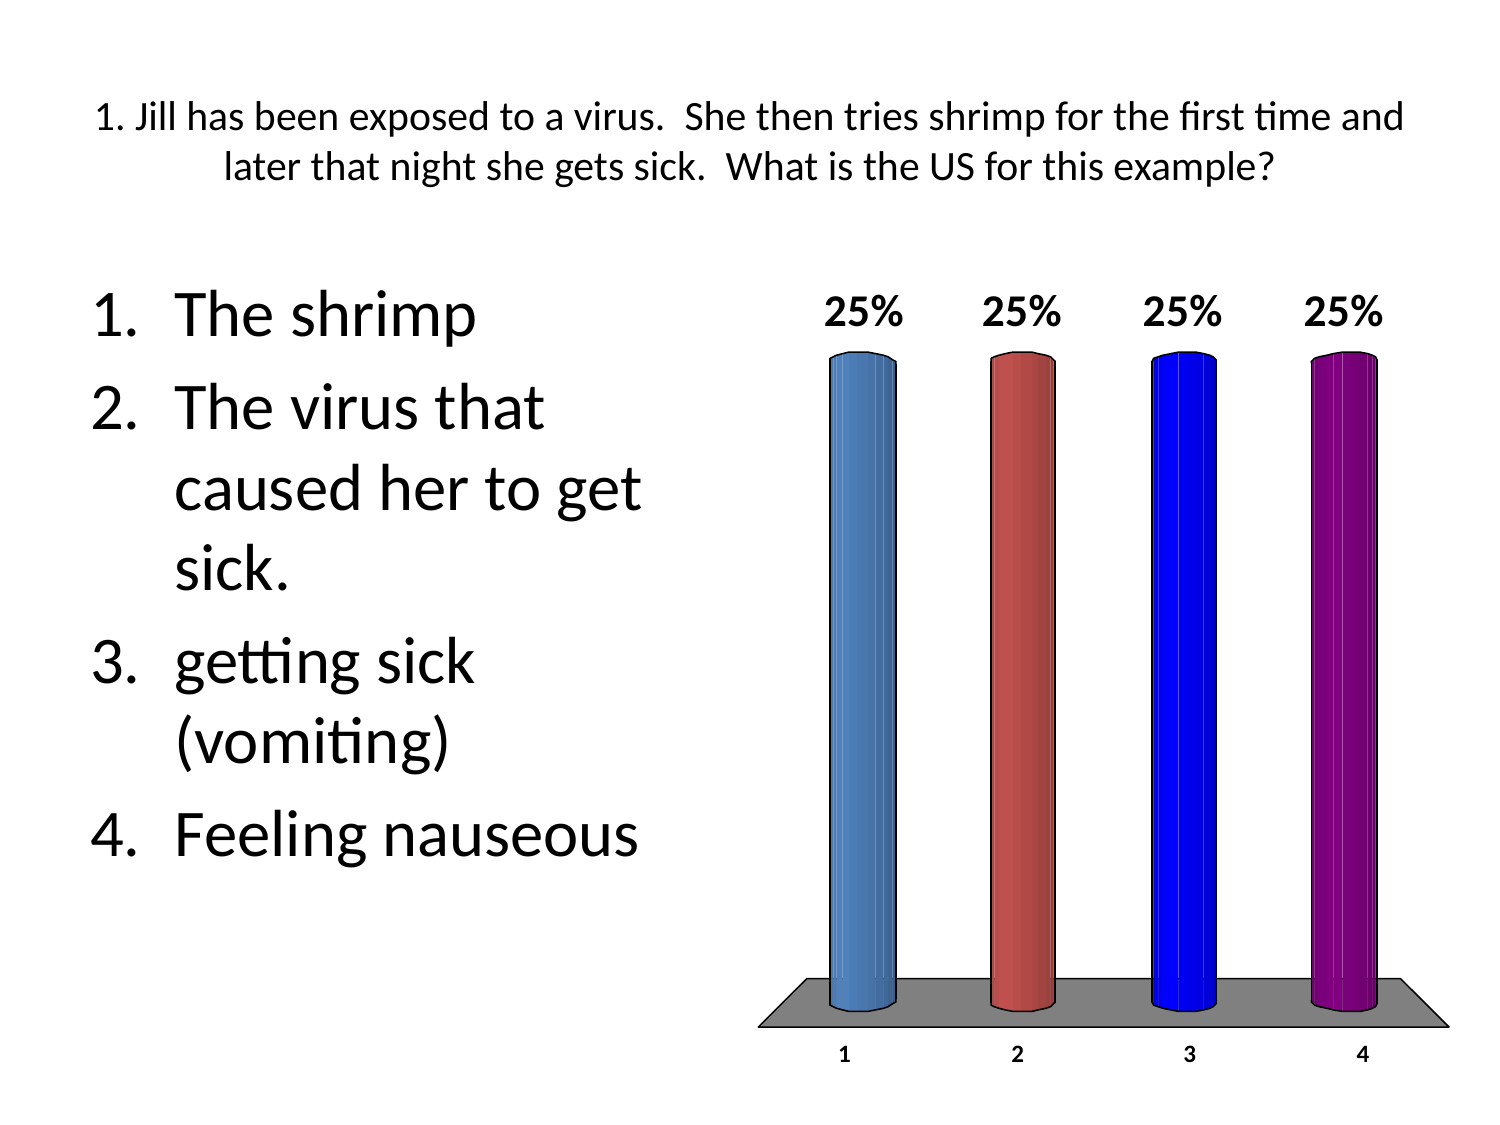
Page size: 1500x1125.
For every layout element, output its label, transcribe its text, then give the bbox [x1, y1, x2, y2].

title 1. Jill has been exposed to a virus. She then tries shrimp for the first time and later that night she gets sick. What is the US for this example? [75, 45, 1425, 233]
list The shrimp The virus that caused her to get sick. getting sick (vomiting) Feeling nauseous [75, 262, 750, 1005]
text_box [739, 270, 1490, 1115]
